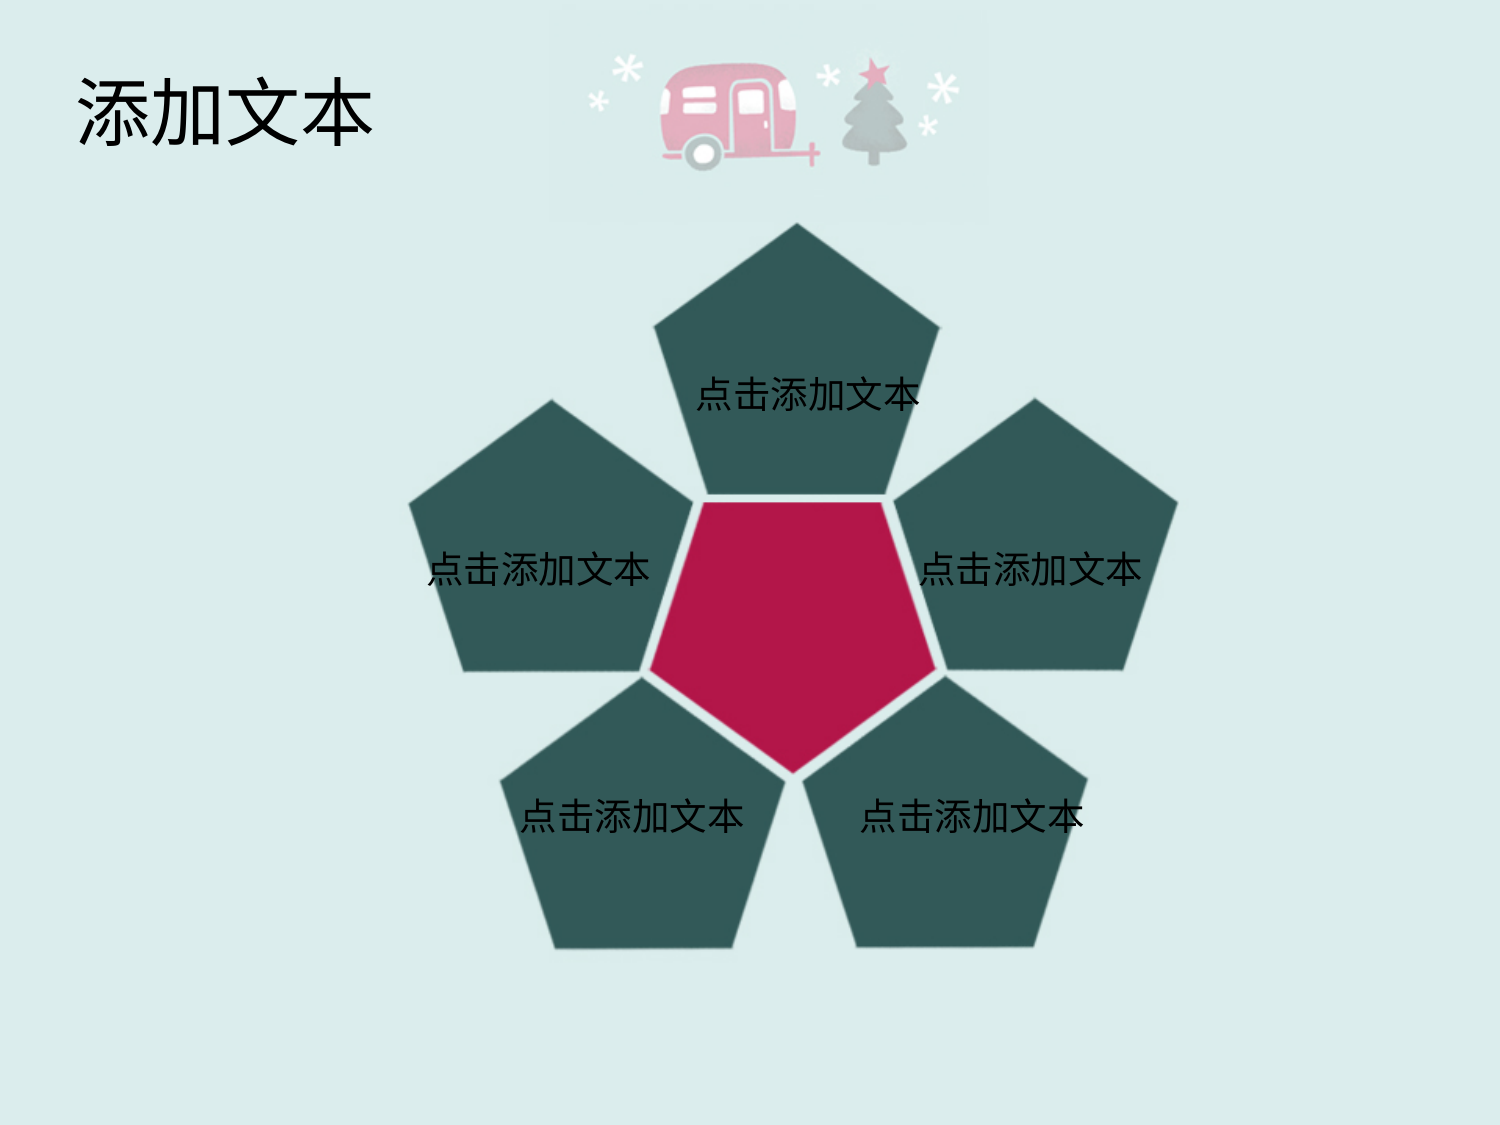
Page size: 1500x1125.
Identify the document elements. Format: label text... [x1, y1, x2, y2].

text_box 点击添加文本 [903, 538, 1159, 599]
text_box 点击添加文本 [845, 785, 1100, 845]
text_box 点击添加文本 [411, 538, 667, 599]
picture [0, 0, 1500, 1125]
text_box 点击添加文本 [505, 785, 760, 845]
text_box 添加文本 [60, 58, 391, 164]
text_box 点击添加文本 [680, 363, 936, 423]
